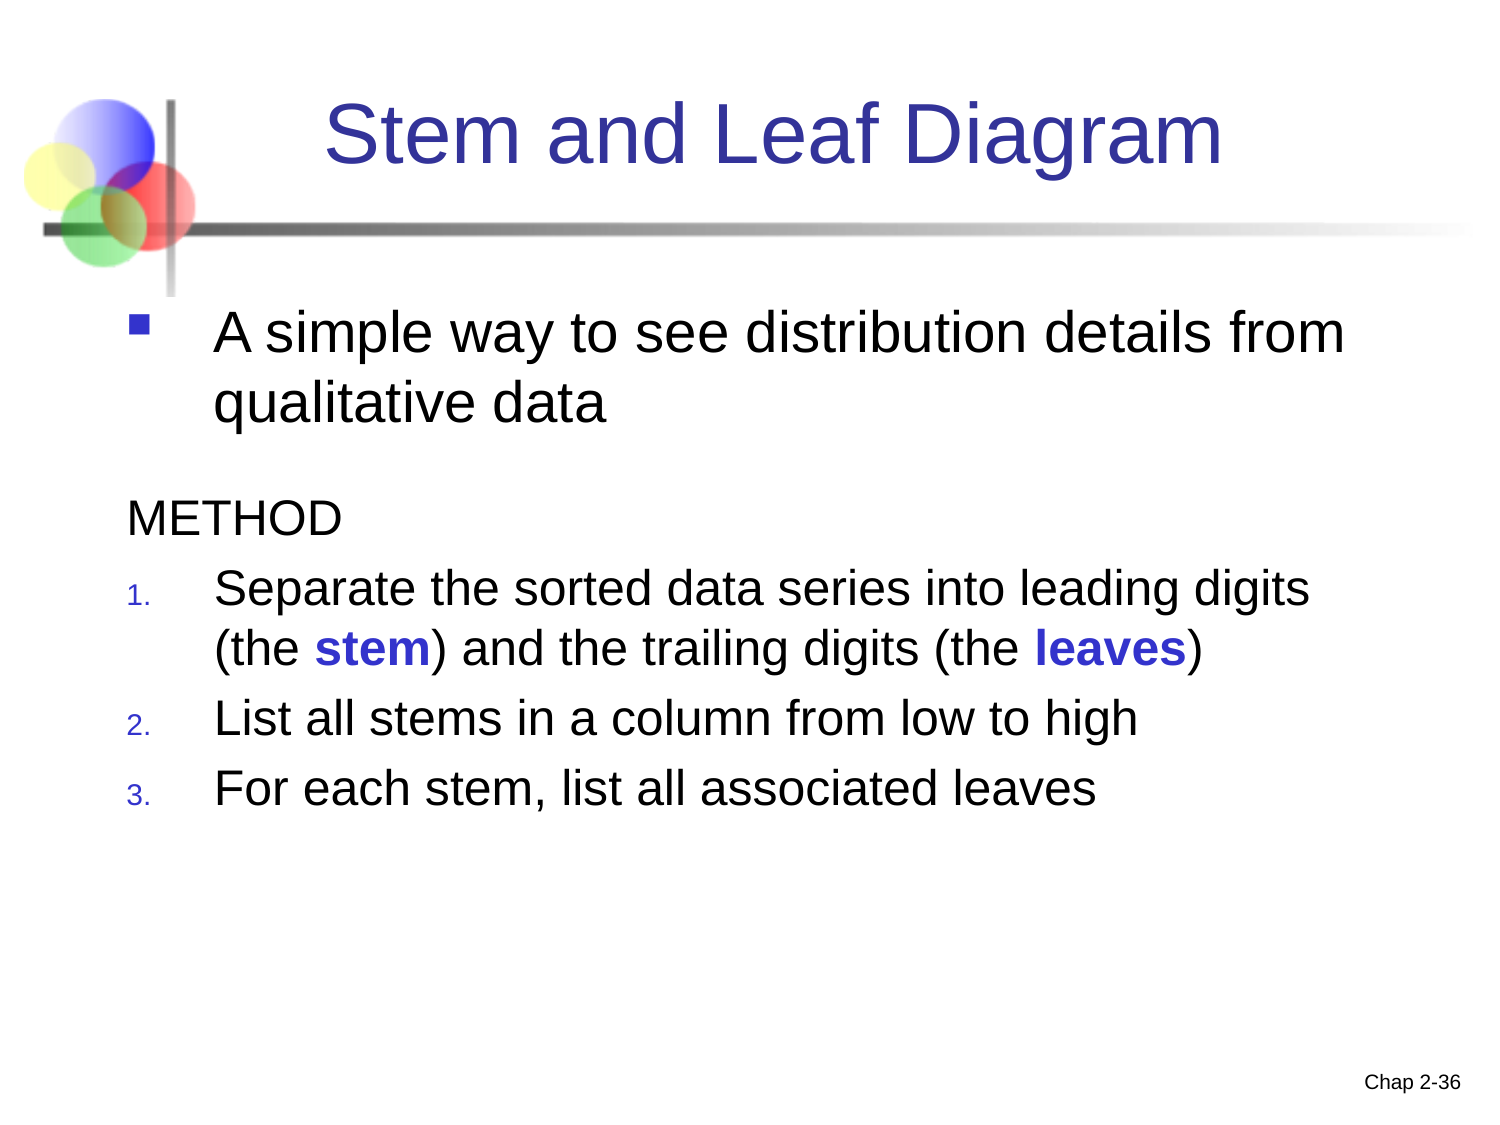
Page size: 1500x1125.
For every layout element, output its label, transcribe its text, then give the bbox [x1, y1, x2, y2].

list A simple way to see distribution details from qualitative data METHOD Separate the sorted data series into leading digits (the stem) and the trailing digits (the leaves) List all stems in a column from low to high For each stem, list all associated leaves [112, 287, 1388, 1001]
picture [24, 99, 1475, 297]
title Stem and Leaf Diagram [237, 62, 1313, 188]
slide_number Chap 2-36 [1162, 1049, 1476, 1101]
